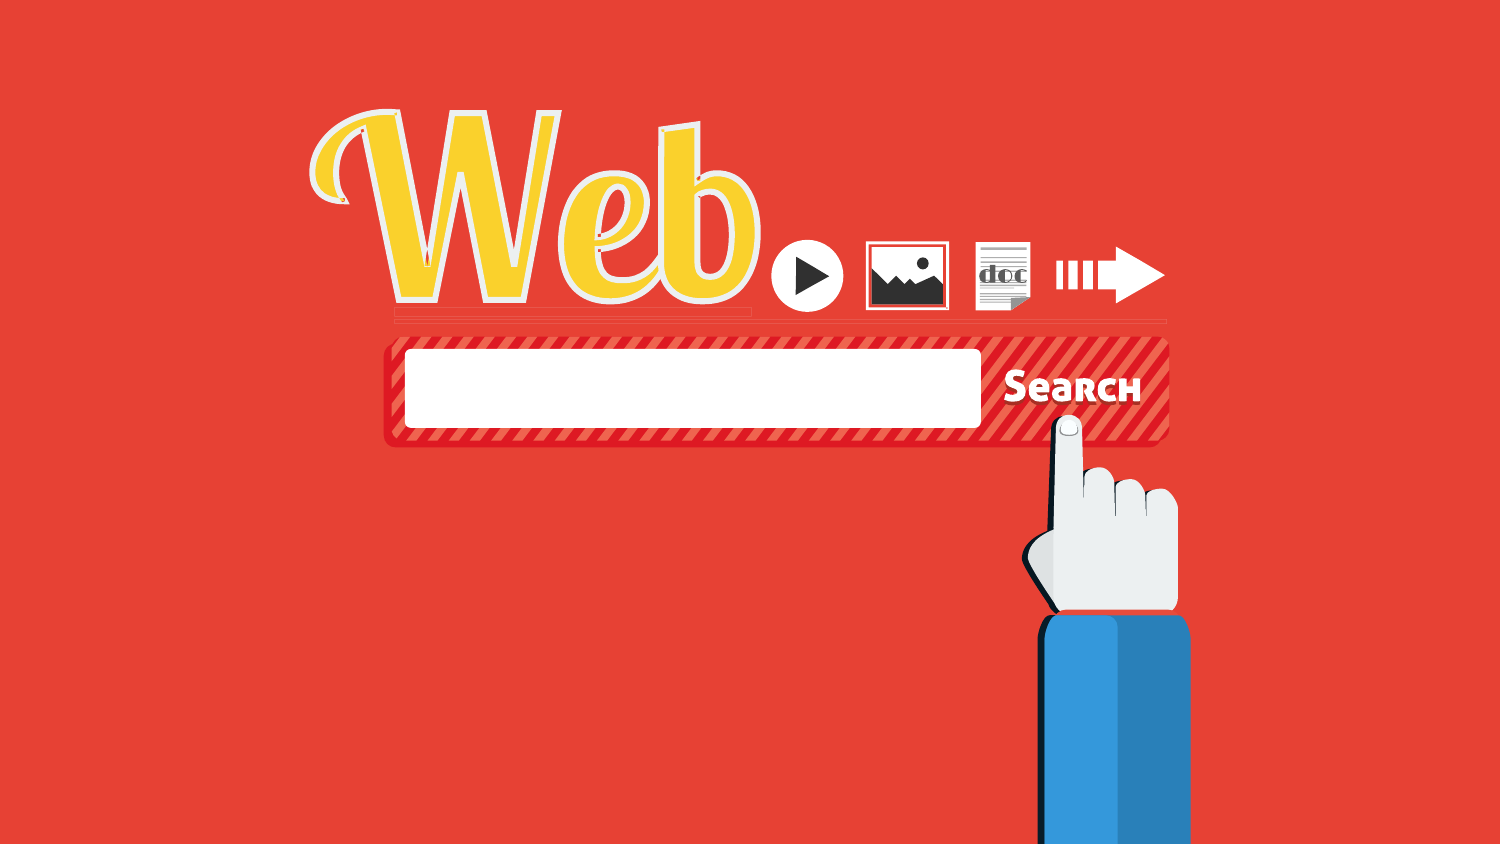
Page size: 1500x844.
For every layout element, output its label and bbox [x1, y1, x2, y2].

text_box [309, 108, 1191, 844]
